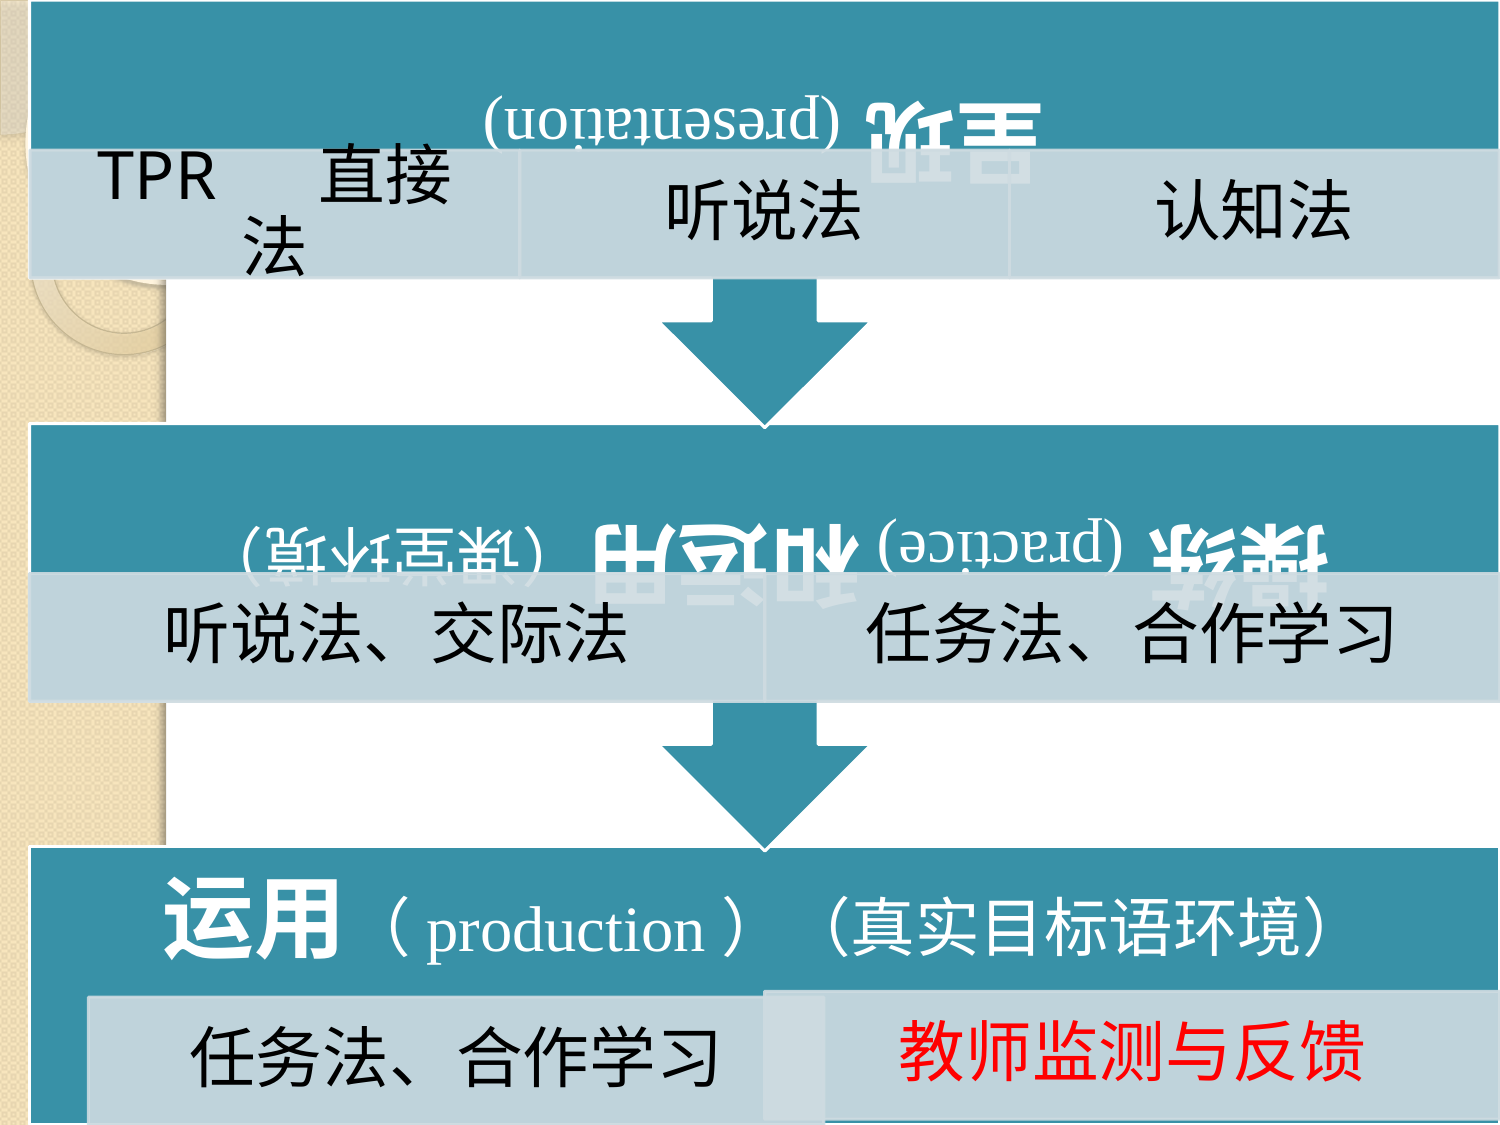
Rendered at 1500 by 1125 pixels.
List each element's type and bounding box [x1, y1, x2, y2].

list [29, 0, 1500, 1125]
